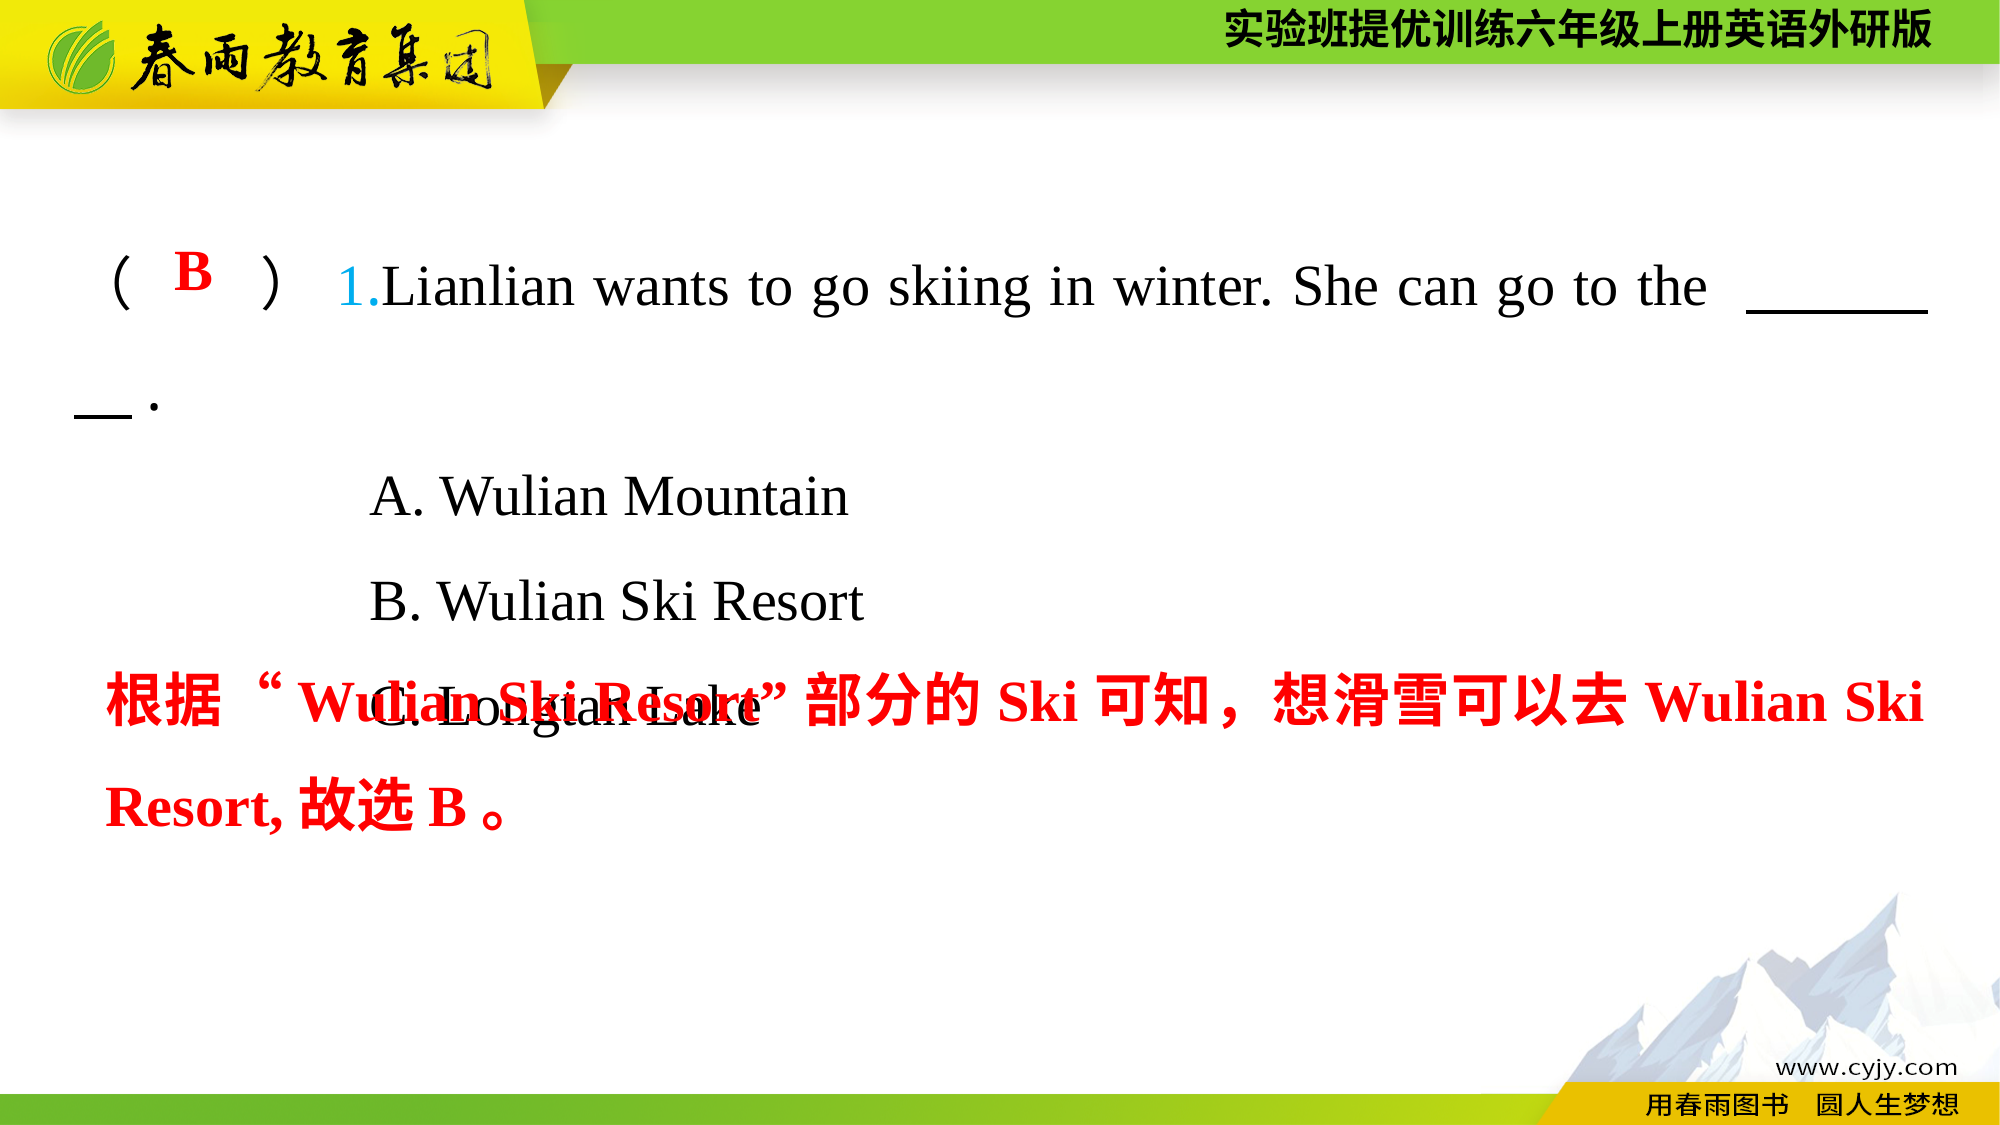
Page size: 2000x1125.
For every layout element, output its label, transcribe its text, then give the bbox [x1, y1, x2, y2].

list （ ）1.Lianlian wants to go skiing in winter. She can go to the . A. Wulian Mountain B. Wulian Ski Resort C. Longtan Lake [59, 204, 1944, 632]
picture [0, 0, 2000, 1125]
text_box B [159, 224, 244, 310]
text_box 根据“Wulian Ski Resort”部分的Ski可知，想滑雪可以去Wulian Ski Resort,故选B。 [90, 620, 1941, 845]
